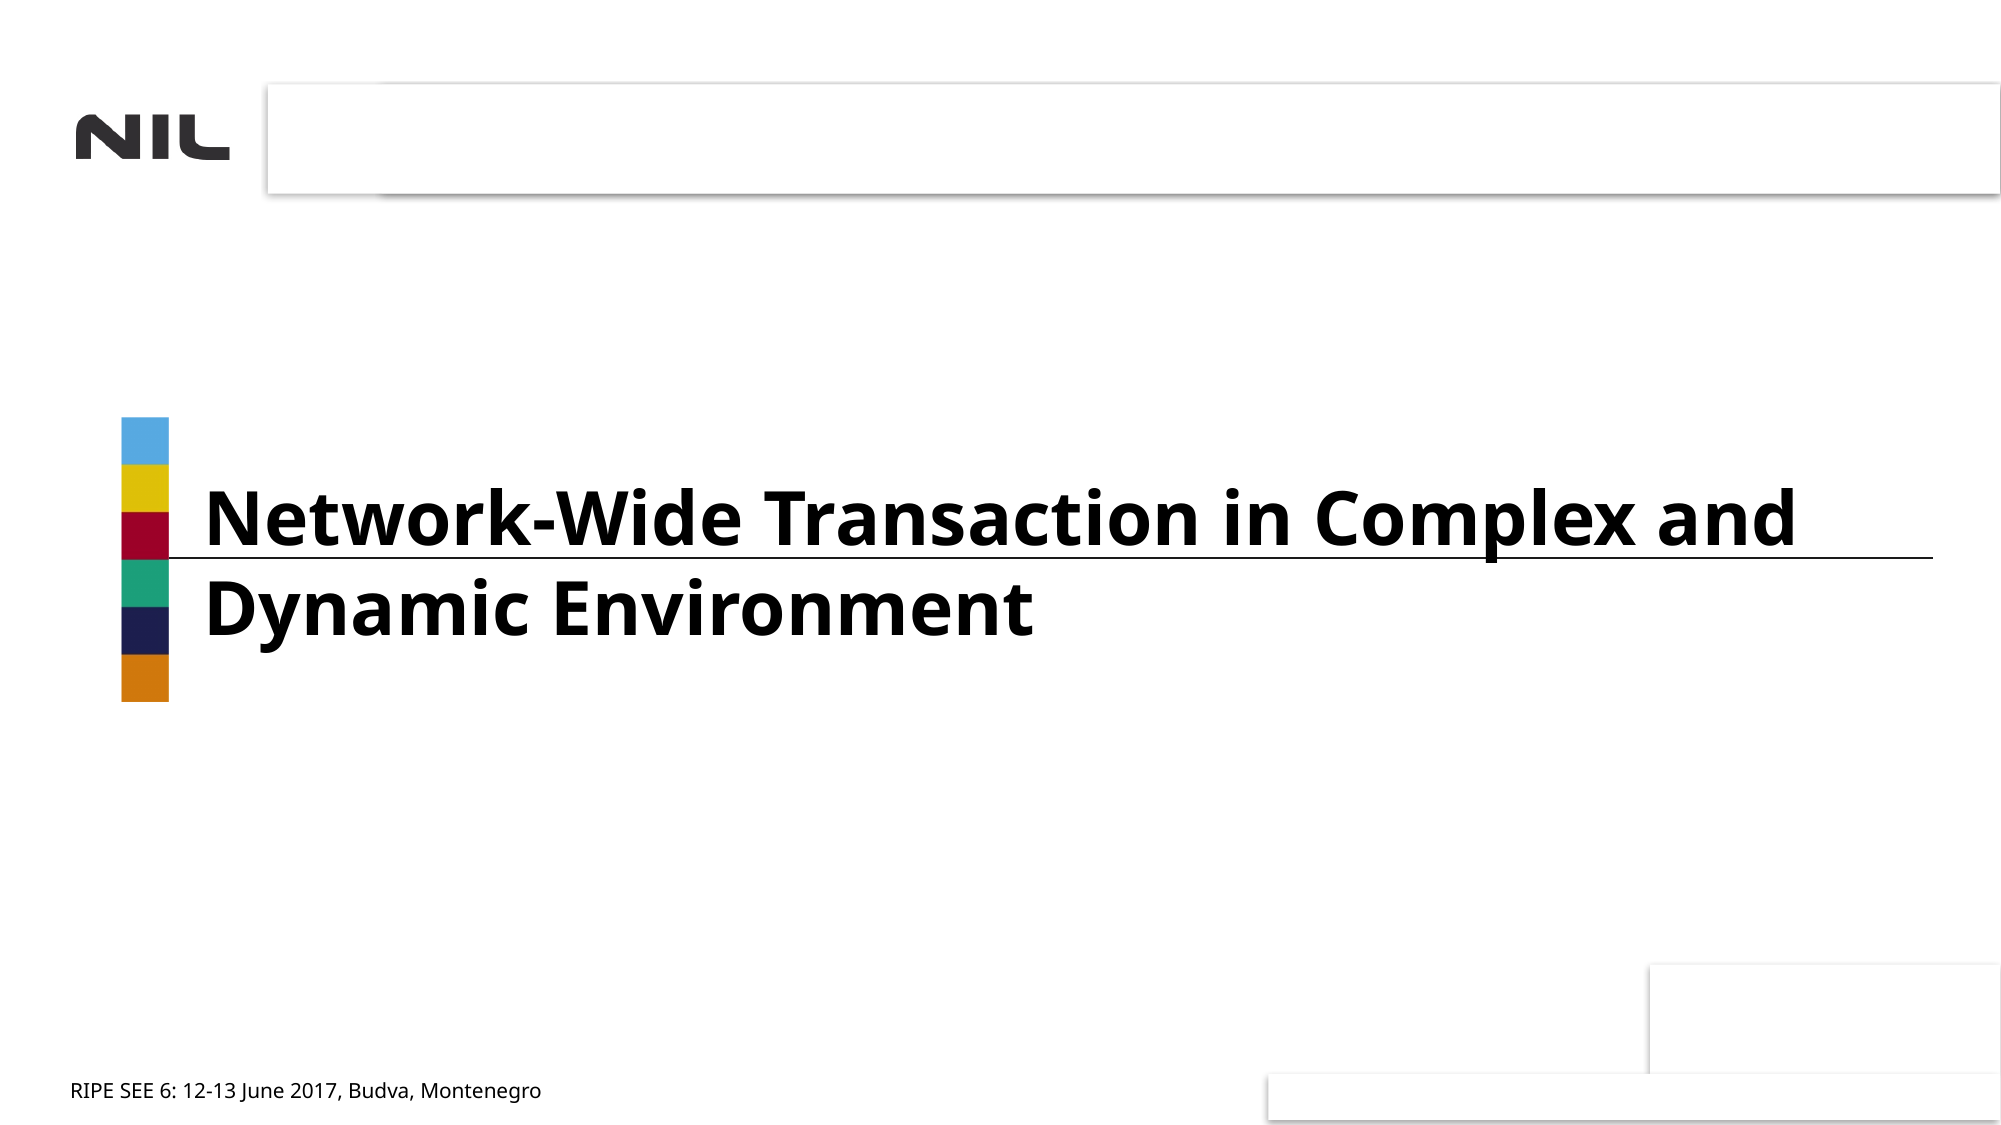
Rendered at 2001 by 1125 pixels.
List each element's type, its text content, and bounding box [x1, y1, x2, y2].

picture [38, 27, 267, 247]
picture [122, 418, 169, 702]
title Network-Wide Transaction in Complex and Dynamic Environment [188, 463, 1934, 651]
